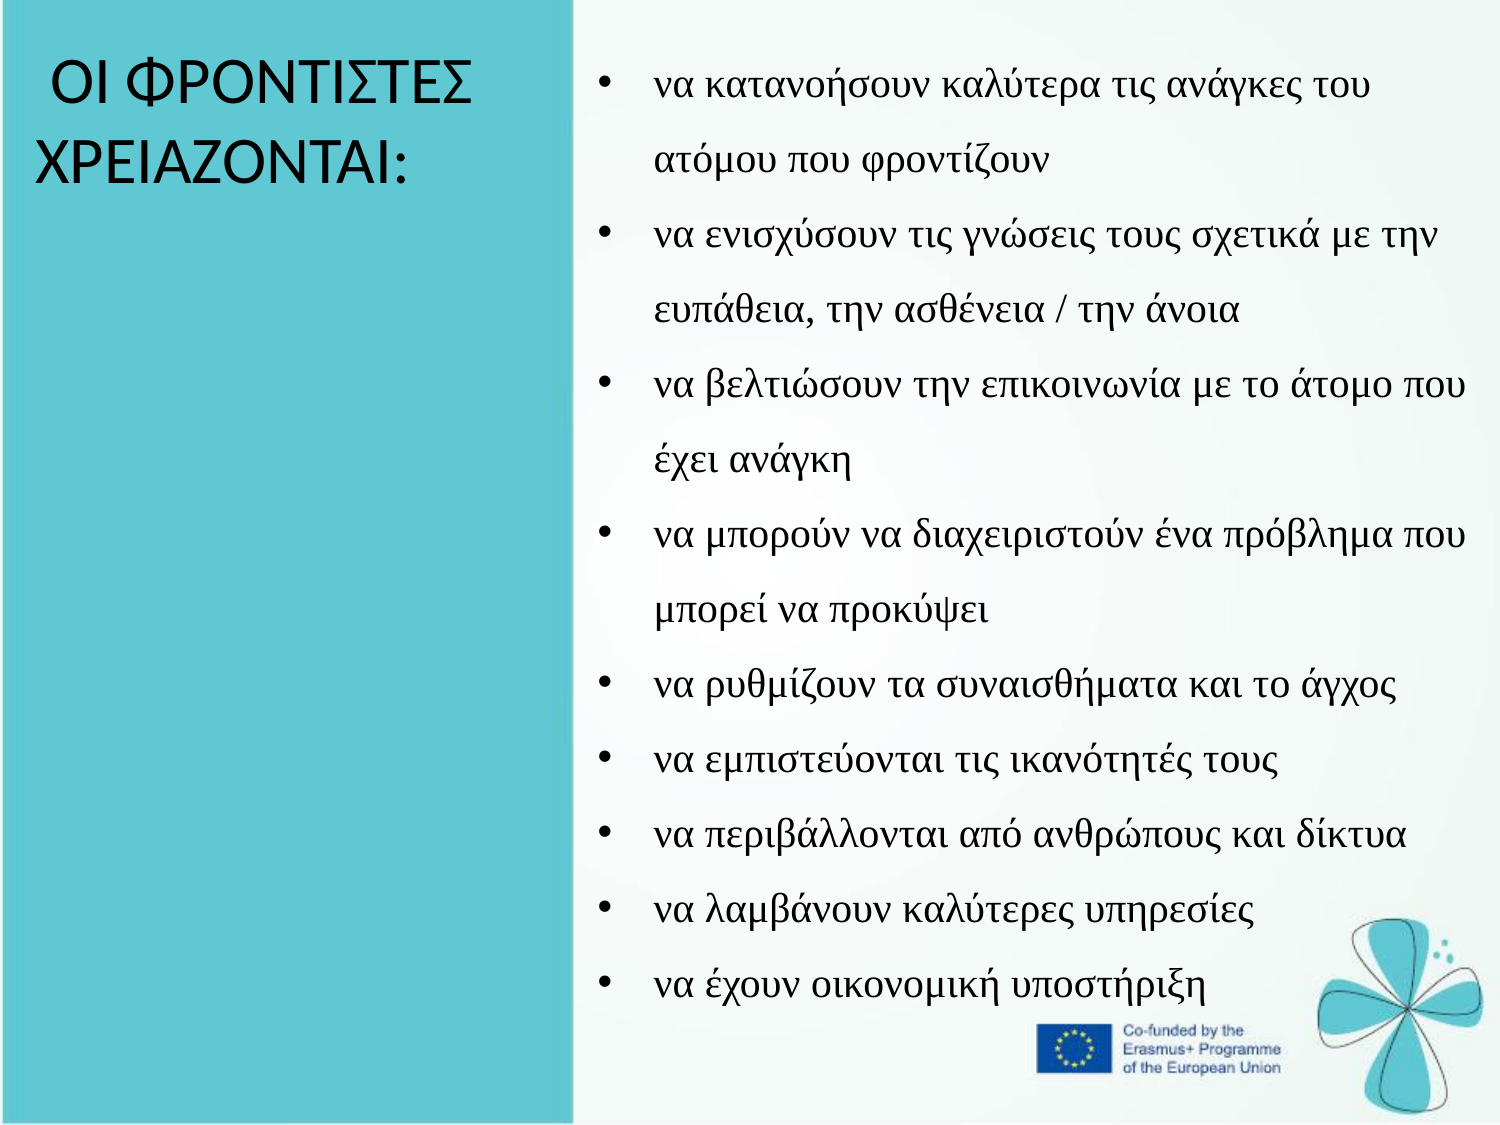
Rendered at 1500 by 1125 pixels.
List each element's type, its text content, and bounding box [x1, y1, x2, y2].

text_box να κατανοήσουν καλύτερα τις ανάγκες του ατόμου που φροντίζουν να ενισχύσουν τις γνώσεις τους σχετικά με την ευπάθεια, την ασθένεια / την άνοια να βελτιώσουν την επικοινωνία με το άτομο που έχει ανάγκη να μπορούν να διαχειριστούν ένα πρόβλημα που μπορεί να προκύψει να ρυθμίζουν τα συναισθήματα και το άγχος να εμπιστεύονται τις ικανότητές τους να περιβάλλονται από ανθρώπους και δίκτυα να λαμβάνουν καλύτερες υπηρεσίες να έχουν οικονομική υποστήριξη [582, 23, 1500, 1014]
picture [0, 0, 1500, 1125]
text_box ΟΙ ΦΡΟΝΤΙΣΤΕΣ ΧΡΕΙΑΖΟΝΤΑΙ: [19, 28, 561, 204]
